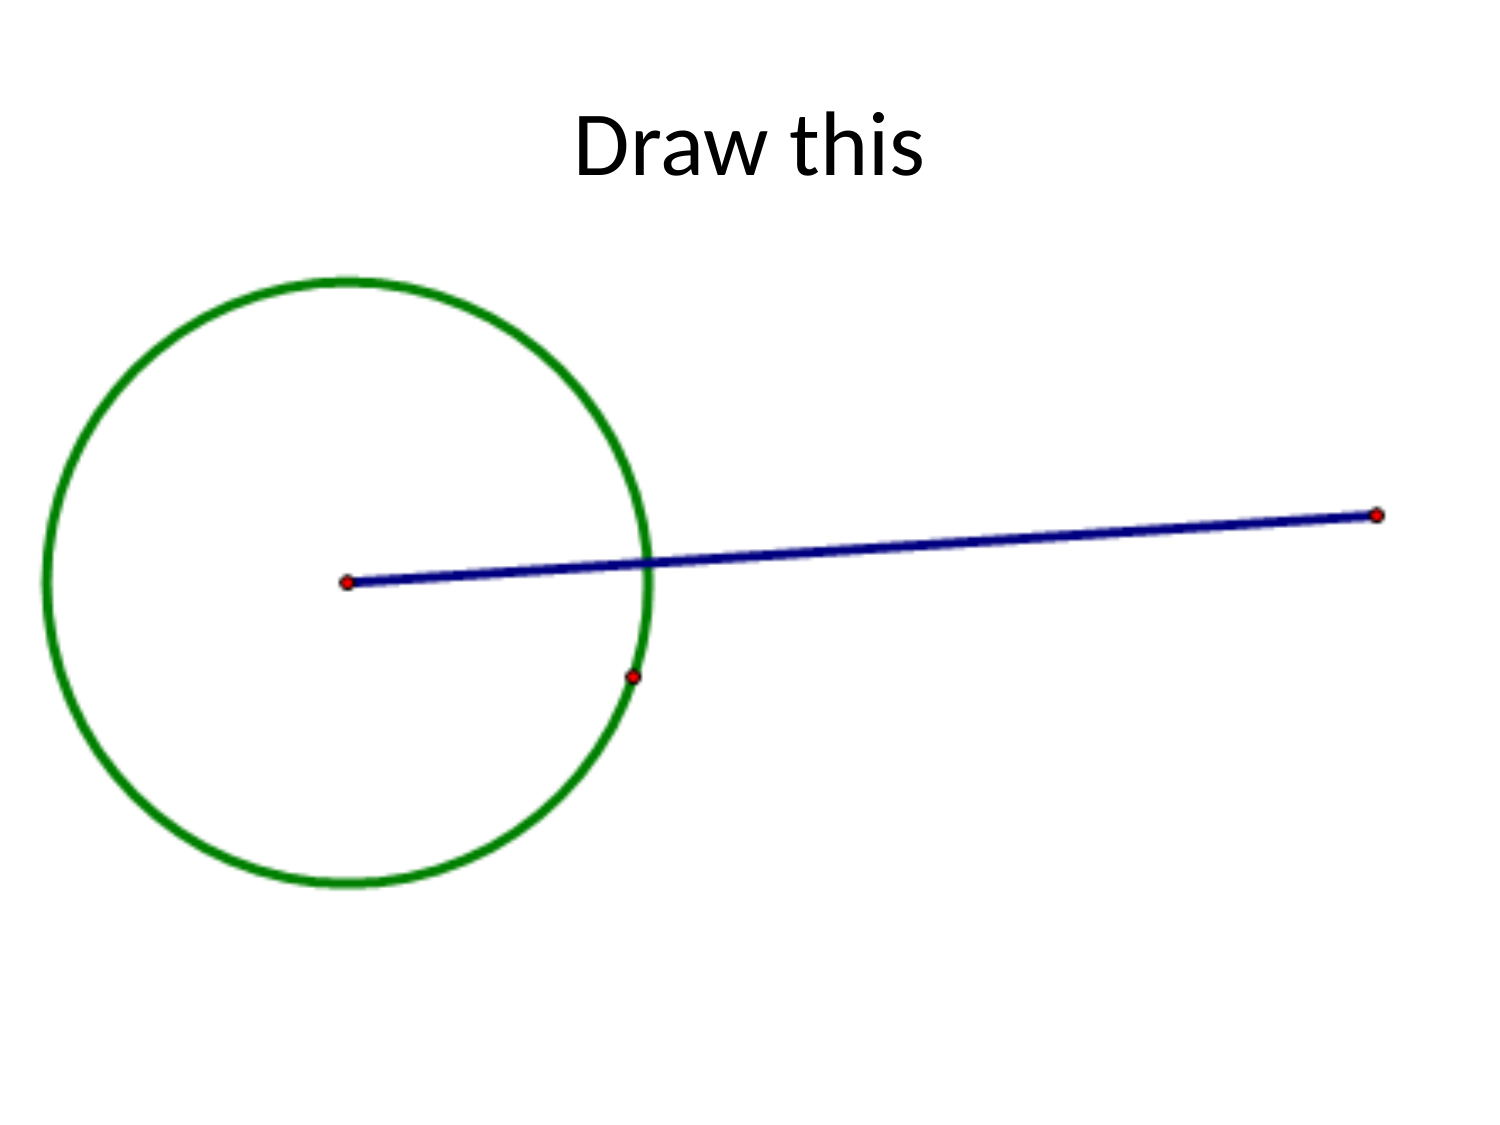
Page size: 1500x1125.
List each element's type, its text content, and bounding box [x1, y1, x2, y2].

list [7, 205, 1451, 926]
title Draw this [75, 45, 1425, 203]
